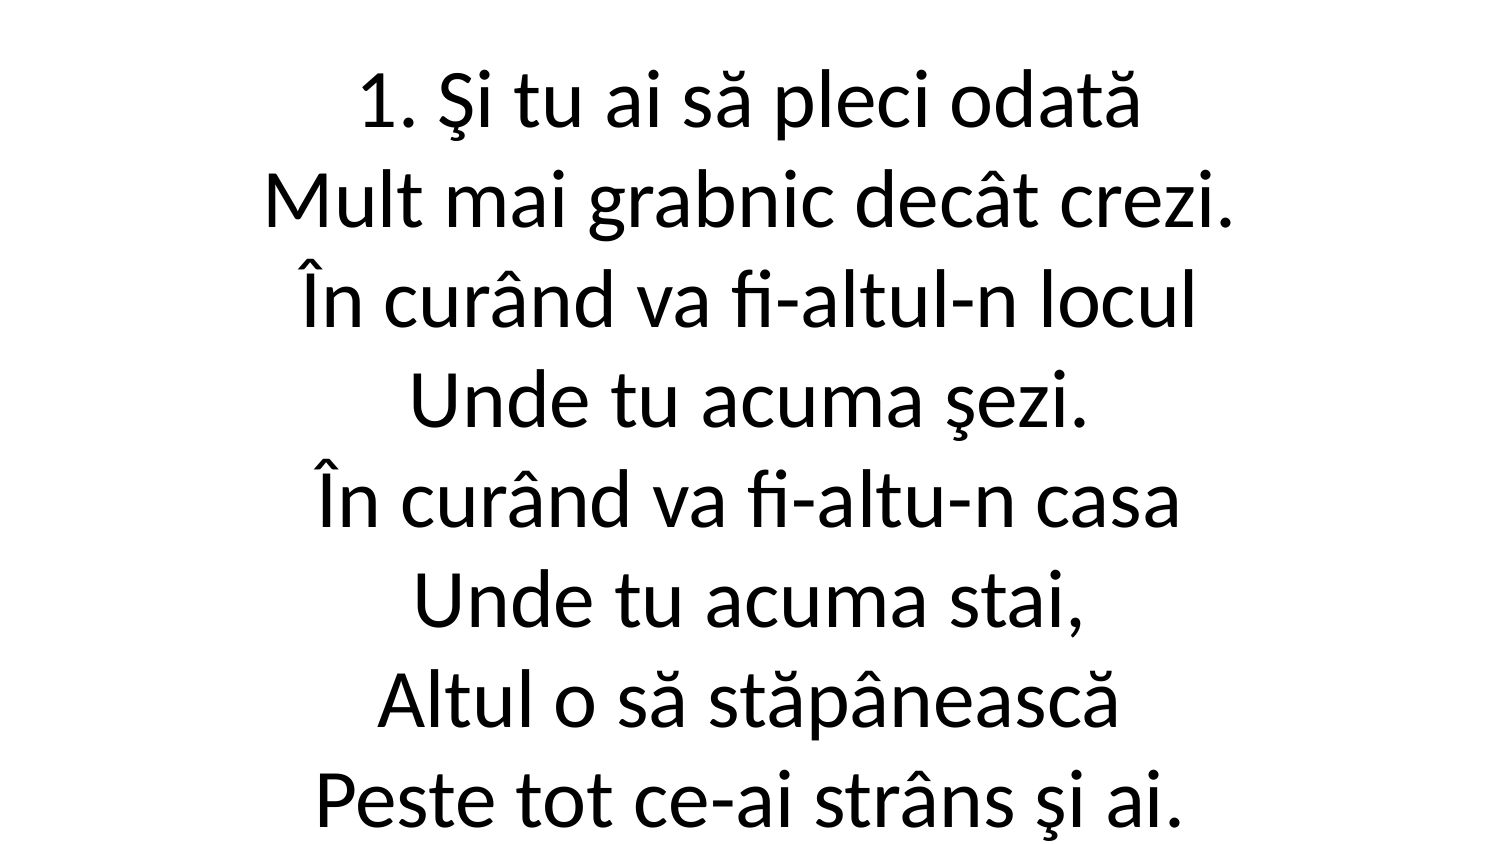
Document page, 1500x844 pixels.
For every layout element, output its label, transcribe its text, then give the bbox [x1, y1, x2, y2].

text_box 1. Şi tu ai să pleci odată Mult mai grabnic decât crezi. În curând va fi-altul-n locul Unde tu acuma şezi. În curând va fi-altu-n casa Unde tu acuma stai, Altul o să stăpânească Peste tot ce-ai strâns şi ai. [247, 0, 1252, 844]
